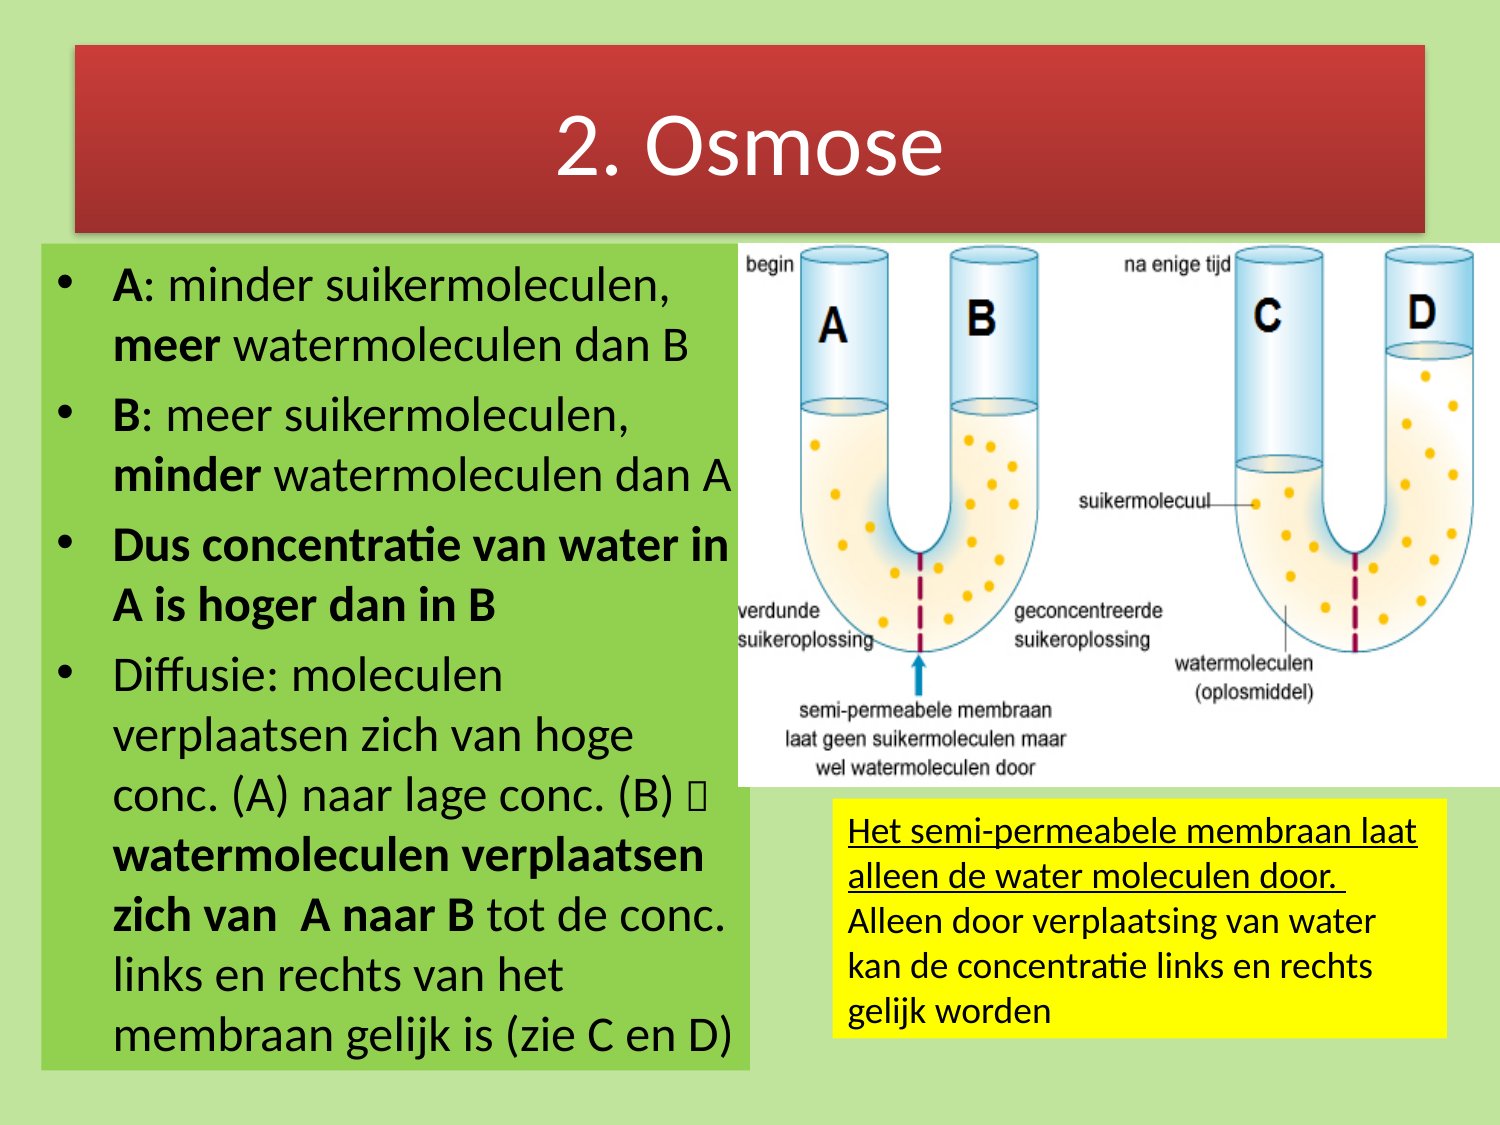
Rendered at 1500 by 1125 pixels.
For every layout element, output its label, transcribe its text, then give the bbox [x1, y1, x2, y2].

list A: minder suikermoleculen, meer watermoleculen dan B B: meer suikermoleculen, minder watermoleculen dan A Dus concentratie van water in A is hoger dan in B Diffusie: moleculen verplaatsen zich van hoge conc. (A) naar lage conc. (B)  watermoleculen verplaatsen zich van A naar B tot de conc. links en rechts van het membraan gelijk is (zie C en D) [41, 243, 750, 1071]
picture [737, 243, 1500, 788]
title 2. Osmose [75, 45, 1425, 233]
text_box Het semi-permeabele membraan laat alleen de water moleculen door. Alleen door verplaatsing van water kan de concentratie links en rechts gelijk worden [832, 798, 1447, 1039]
